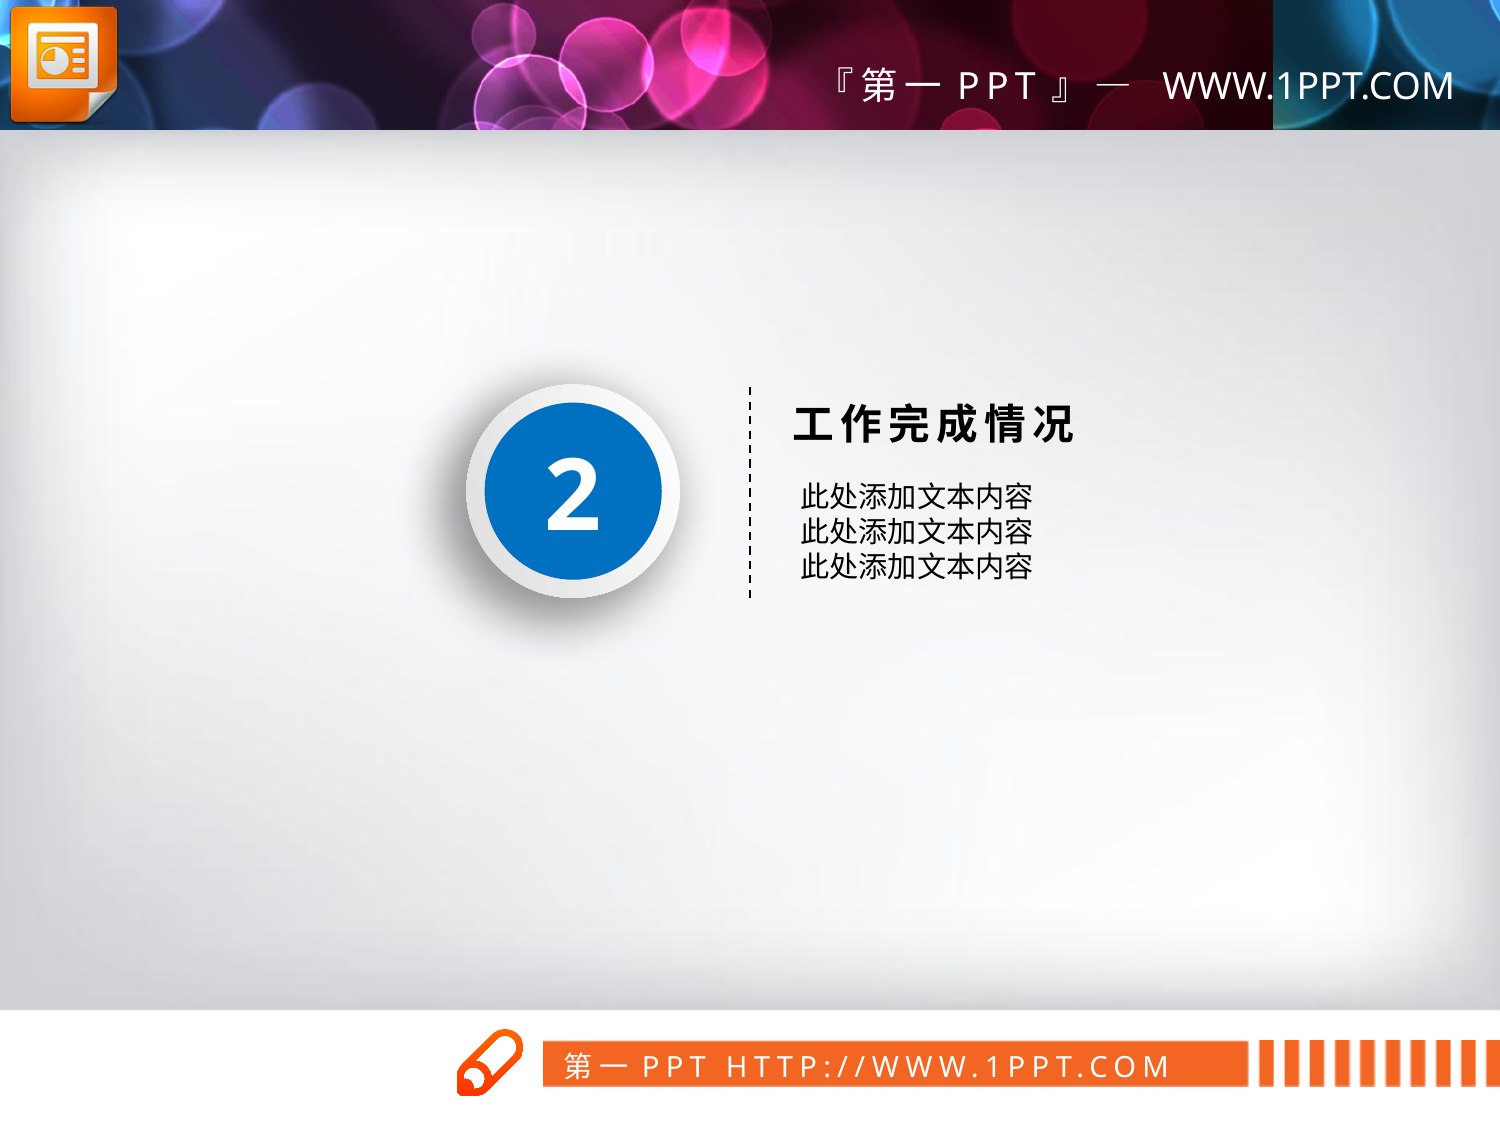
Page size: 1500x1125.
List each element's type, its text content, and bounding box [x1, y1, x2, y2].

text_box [466, 384, 681, 599]
text_box 工作完成情况 [778, 390, 1090, 455]
picture [543, 1040, 1500, 1087]
text_box 此处添加文本内容 此处添加文本内容 此处添加文本内容 [785, 471, 1117, 591]
picture [0, 0, 1500, 1012]
